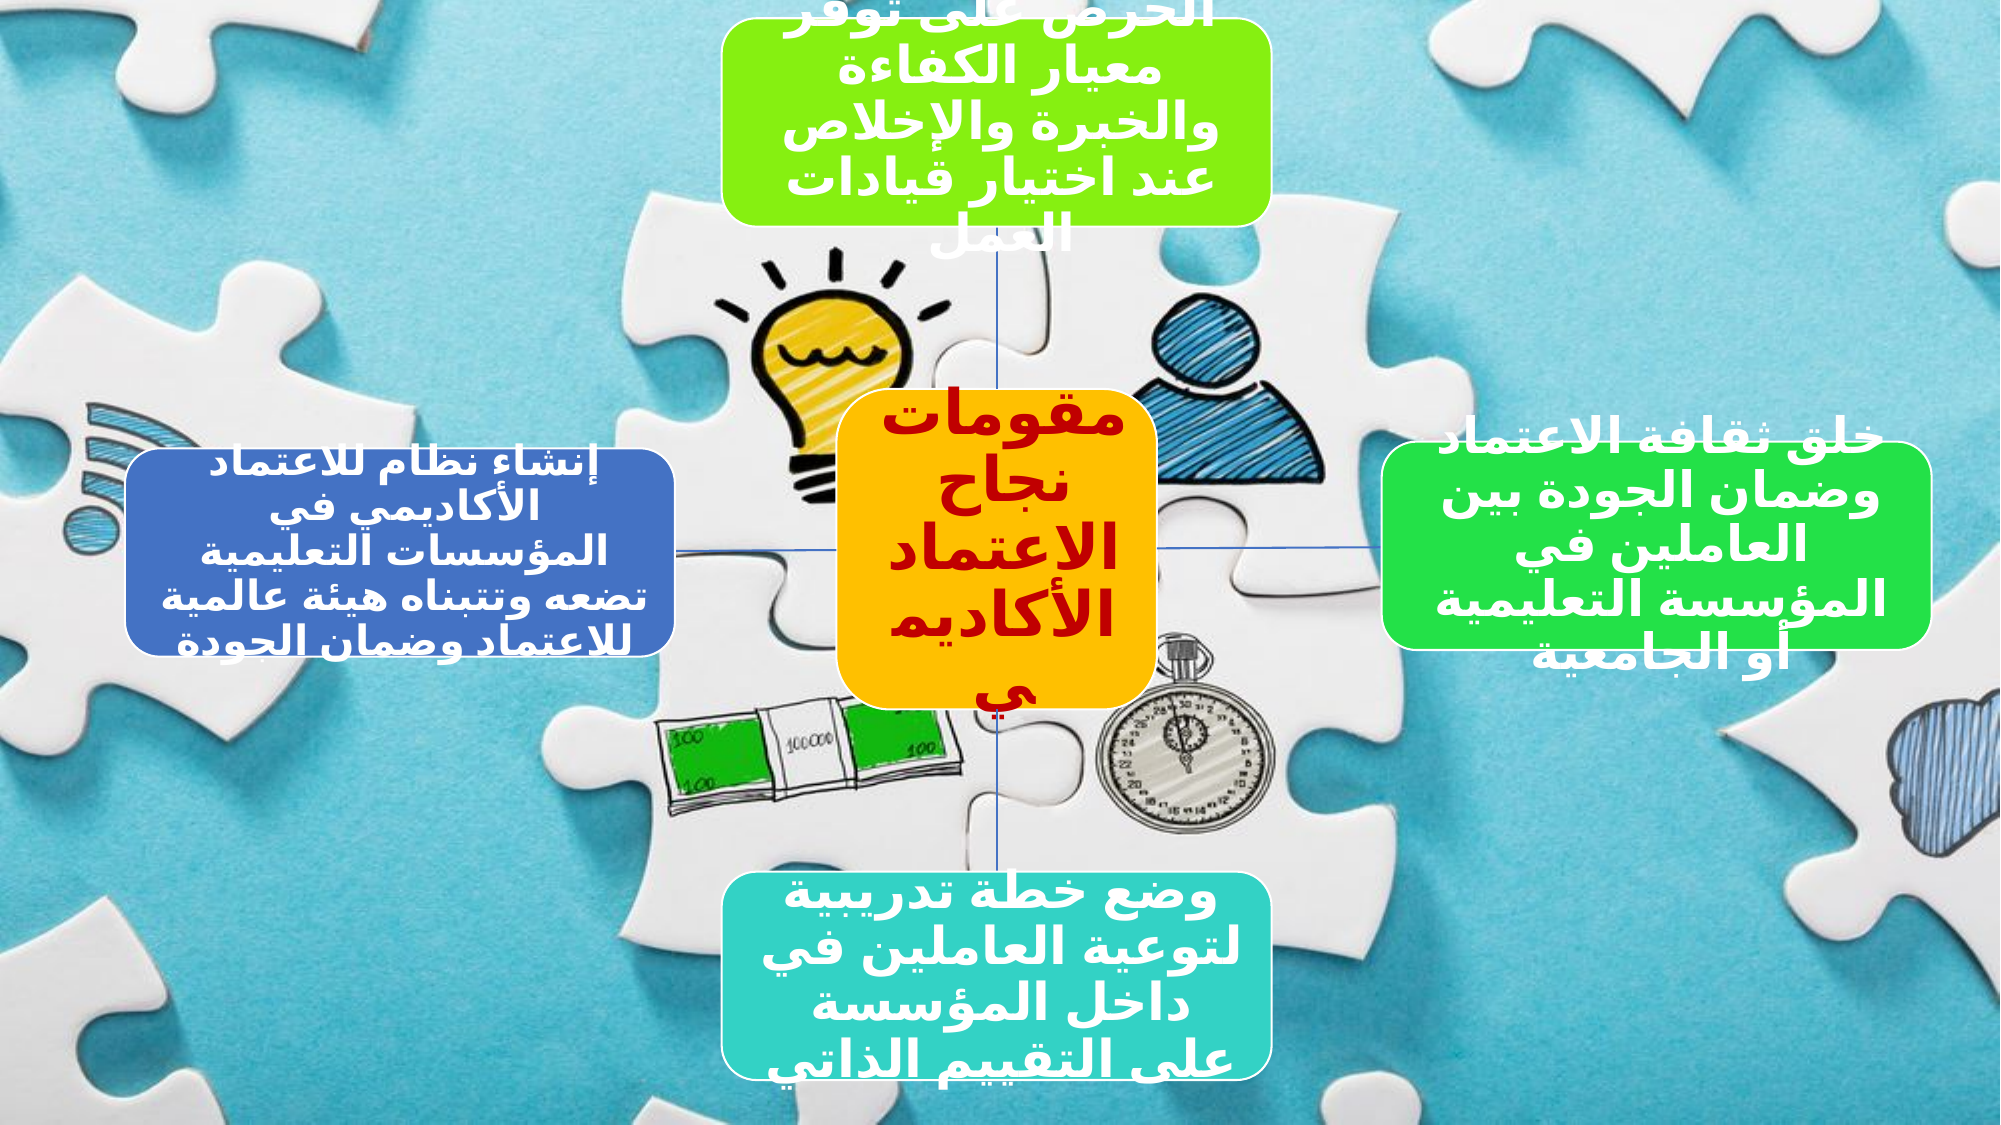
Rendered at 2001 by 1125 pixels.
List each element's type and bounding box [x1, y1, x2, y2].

text_box [0, 14, 1994, 1084]
picture [0, 0, 2000, 1125]
